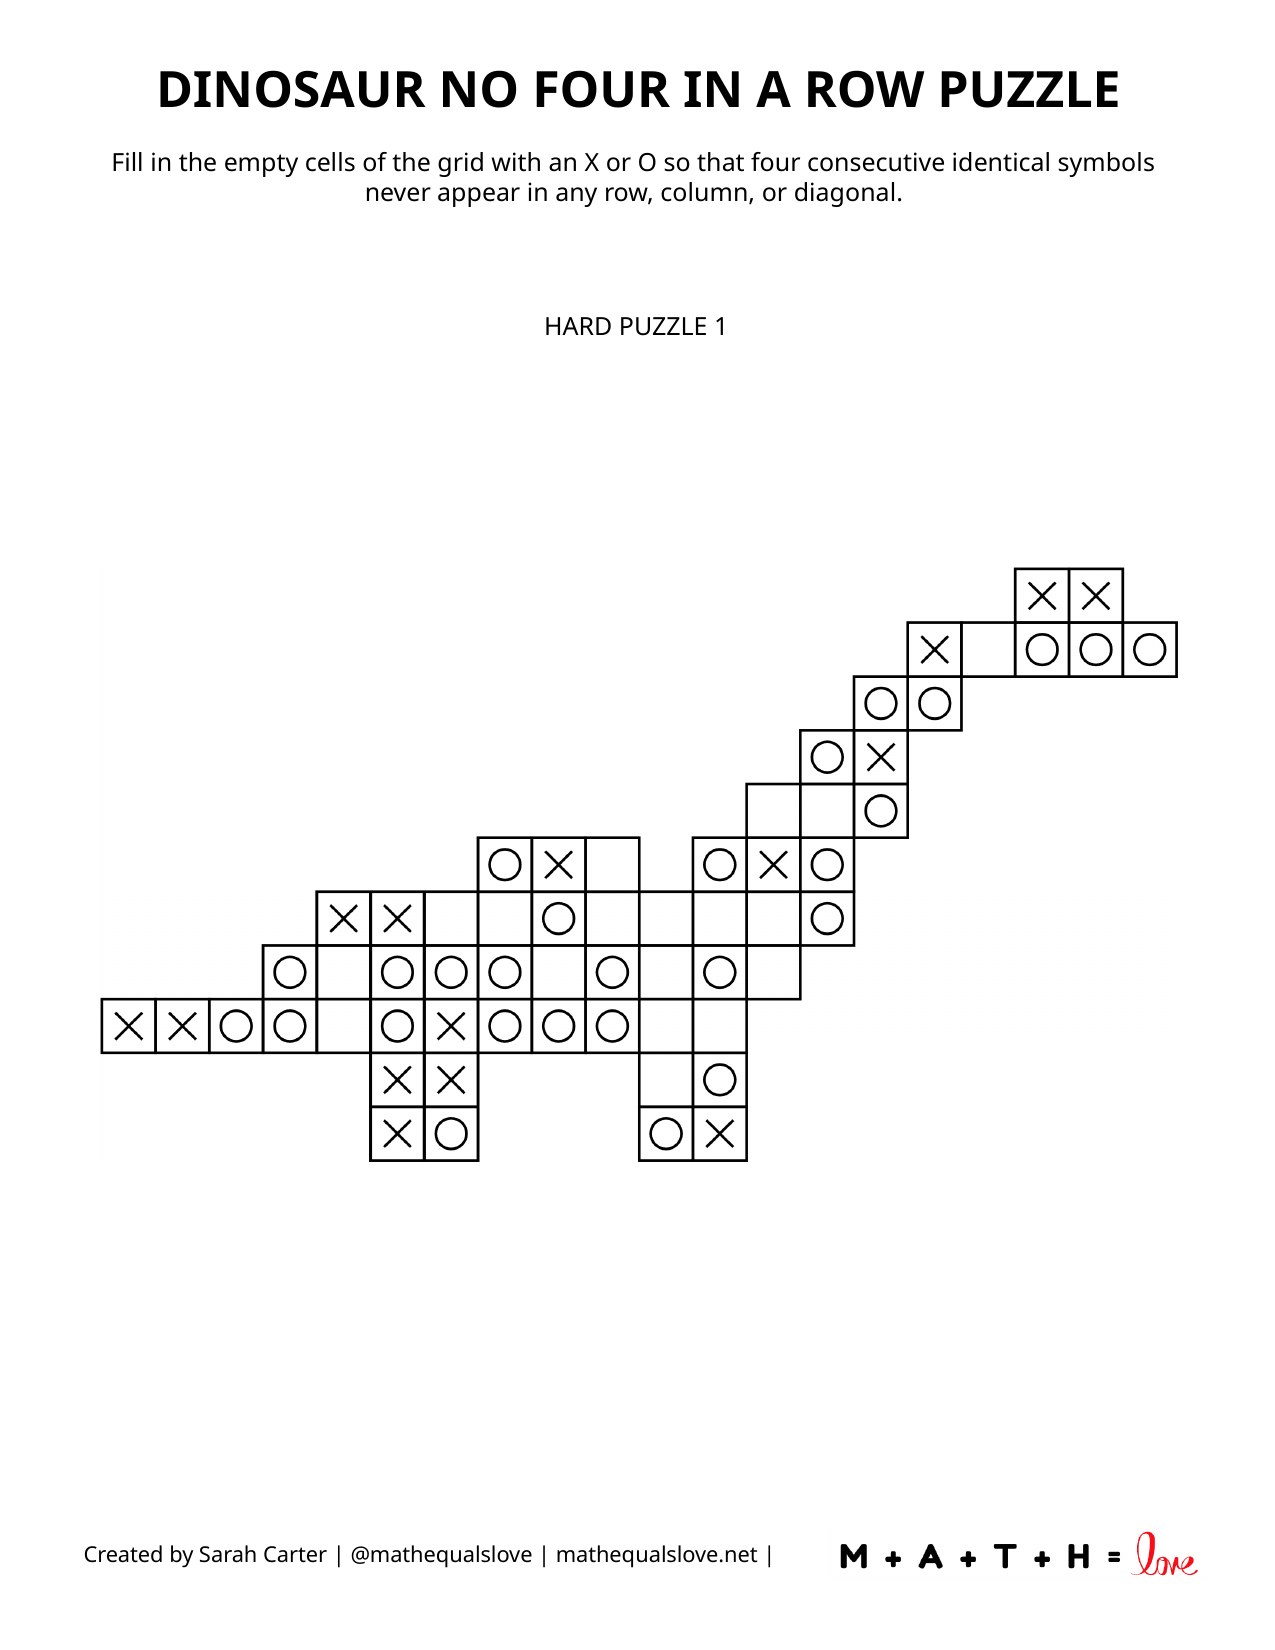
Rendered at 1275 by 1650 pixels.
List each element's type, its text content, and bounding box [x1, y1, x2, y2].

picture [826, 1528, 1207, 1580]
text_box Created by Sarah Carter | @mathequalslove | mathequalslove.net | [68, 1533, 826, 1575]
picture [99, 566, 1180, 1163]
text_box DINOSAUR NO FOUR IN A ROW PUZZLE [66, 49, 1211, 125]
text_box HARD PUZZLE 1 [158, 310, 1115, 362]
text_box Fill in the empty cells of the grid with an X or O so that four consecutive identical symbols never appear in any row, column, or diagonal. [0, 139, 1275, 215]
